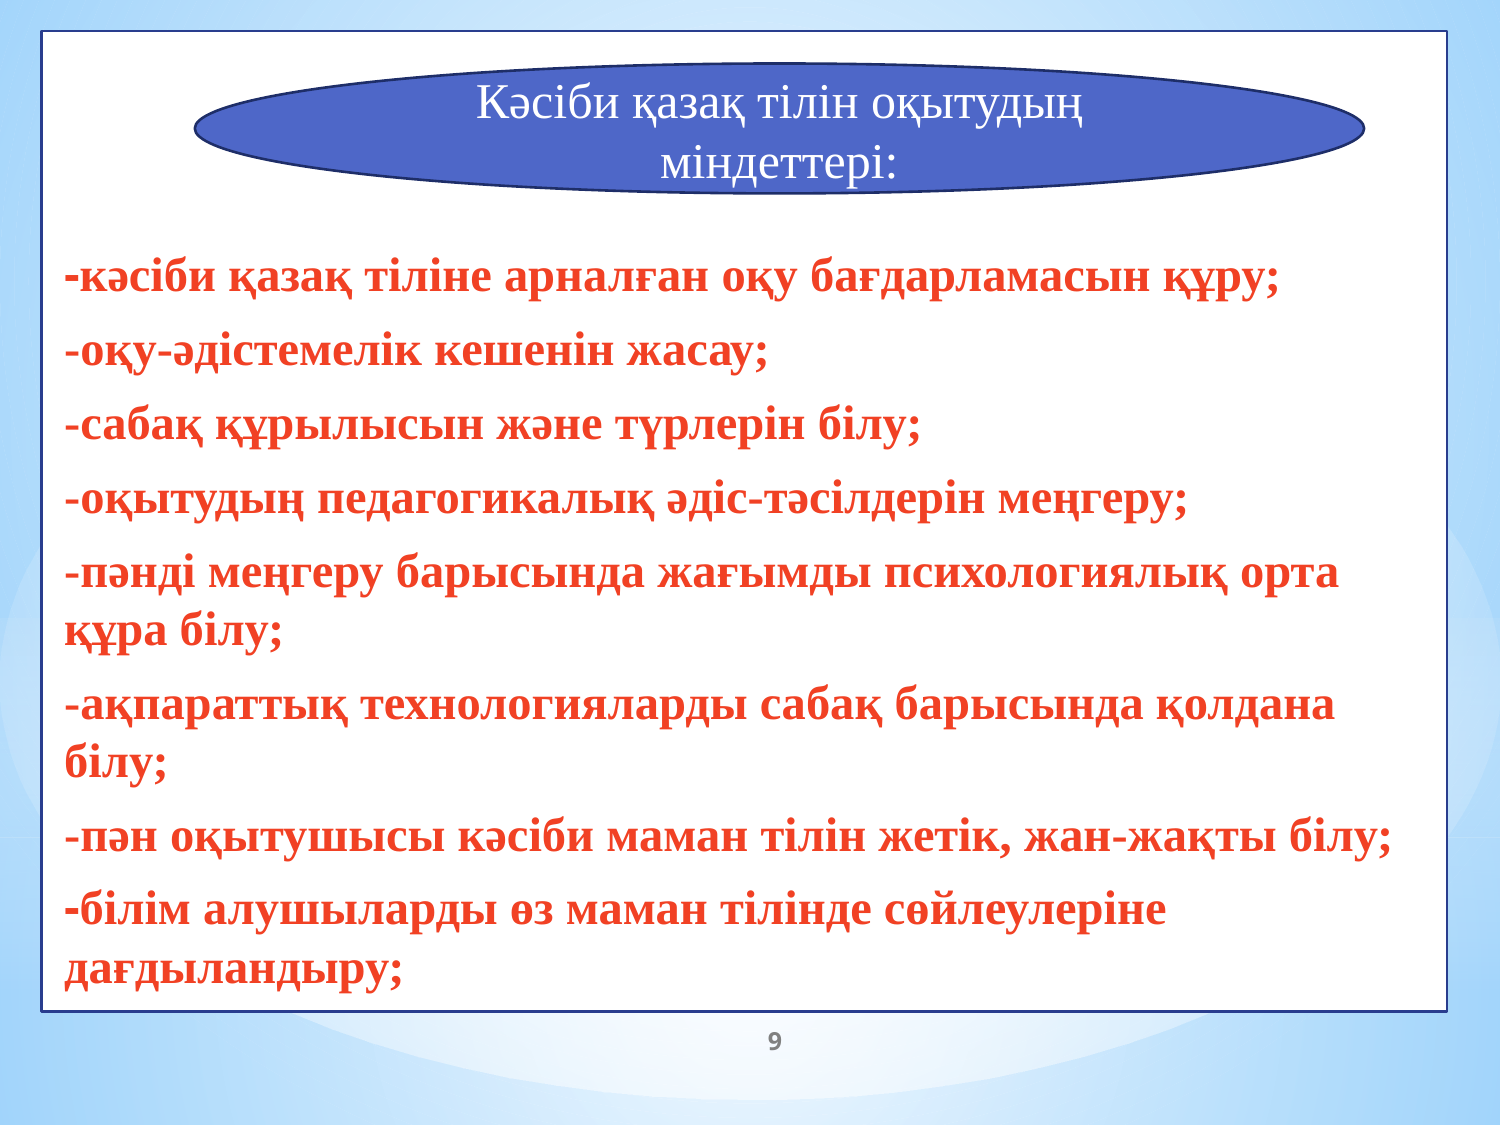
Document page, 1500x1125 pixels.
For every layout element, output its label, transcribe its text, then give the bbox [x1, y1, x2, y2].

slide_number 9 [624, 1013, 925, 1073]
list -кәсіби қазақ тіліне арналған оқу бағдарламасын құру; -оқу-әдістемелік кешенін жасау; -сабақ құрылысын және түрлерін білу; -оқытудың педагогикалық әдіс-тәсілдерін меңгеру; -пәнді меңгеру барысында жағымды психологиялық орта құра білу; -ақпараттық технологияларды сабақ барысында қолдана білу; -пән оқытушысы кәсіби маман тілін жетік, жан-жақты білу; -білім алушыларды өз маман тілінде сөйлеулеріне дағдыландыру; [40, 30, 1448, 1013]
text_box Кәсіби қазақ тілін оқытудың міндеттері: [193, 62, 1366, 195]
